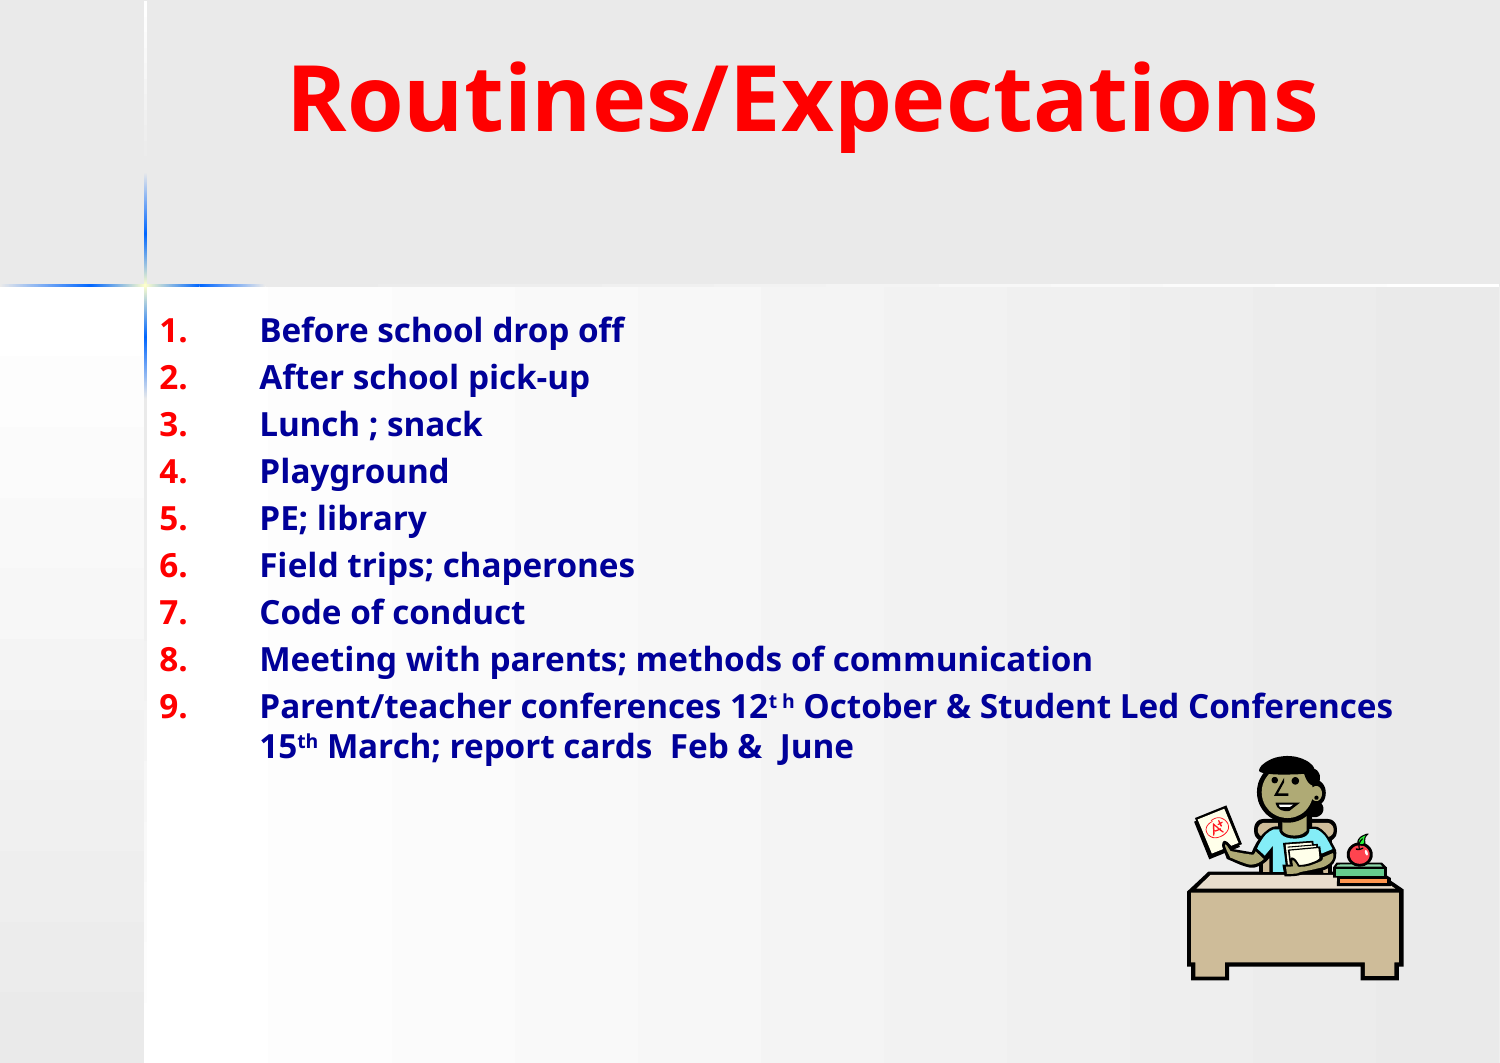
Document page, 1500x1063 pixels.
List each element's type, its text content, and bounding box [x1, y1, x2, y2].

subtitle Before school drop off After school pick-up Lunch ; snack Playground PE; library Field trips; chaperones Code of conduct Meeting with parents; methods of communication Parent/teacher conferences 12t h October & Student Led Conferences 15th March; report cards Feb & June [159, 224, 1436, 898]
title Routines/Expectations [147, 0, 1436, 252]
picture [1186, 755, 1404, 981]
